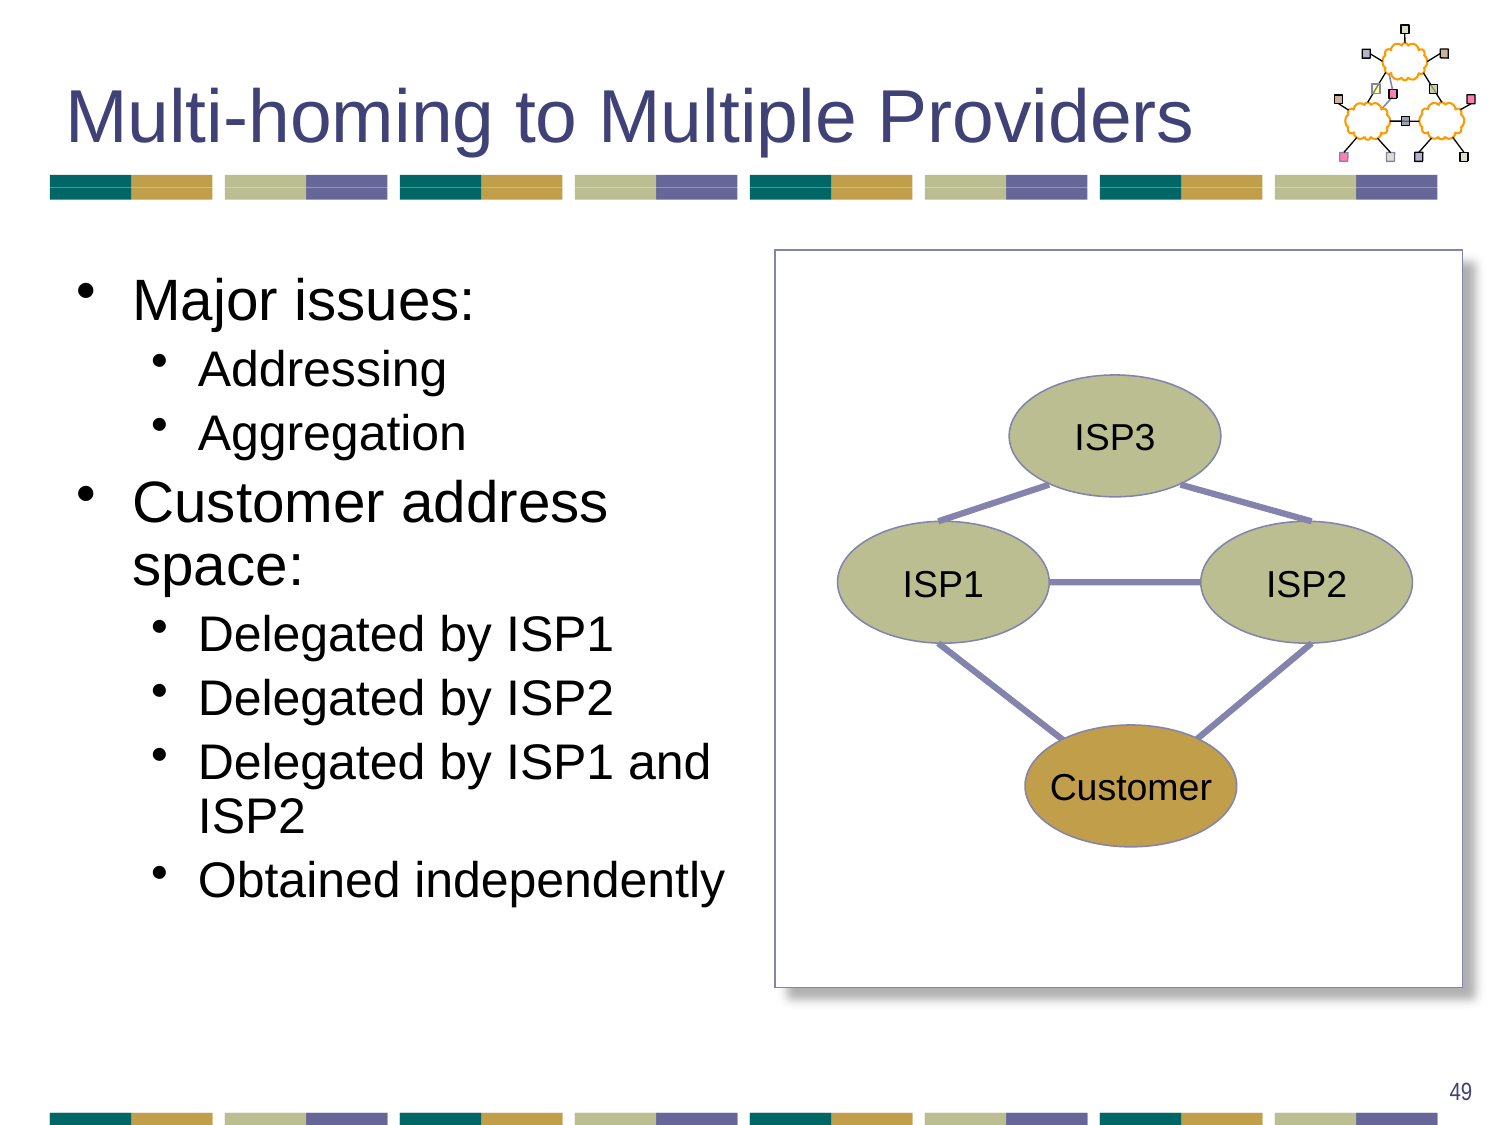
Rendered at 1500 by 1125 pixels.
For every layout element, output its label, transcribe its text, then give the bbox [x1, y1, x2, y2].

text_box ISP3 [1009, 374, 1221, 497]
title Multi-homing to Multiple Providers [49, 62, 1438, 163]
text_box ISP2 [1200, 521, 1413, 644]
text_box Customer [1025, 724, 1237, 847]
list Major issues: Addressing Aggregation Customer address space: Delegated by ISP1 Delegated by ISP2 Delegated by ISP1 and ISP2 Obtained independently [60, 262, 801, 938]
slide_number 49 [1174, 1037, 1488, 1113]
text_box [774, 249, 1463, 988]
text_box ISP1 [837, 521, 1050, 644]
